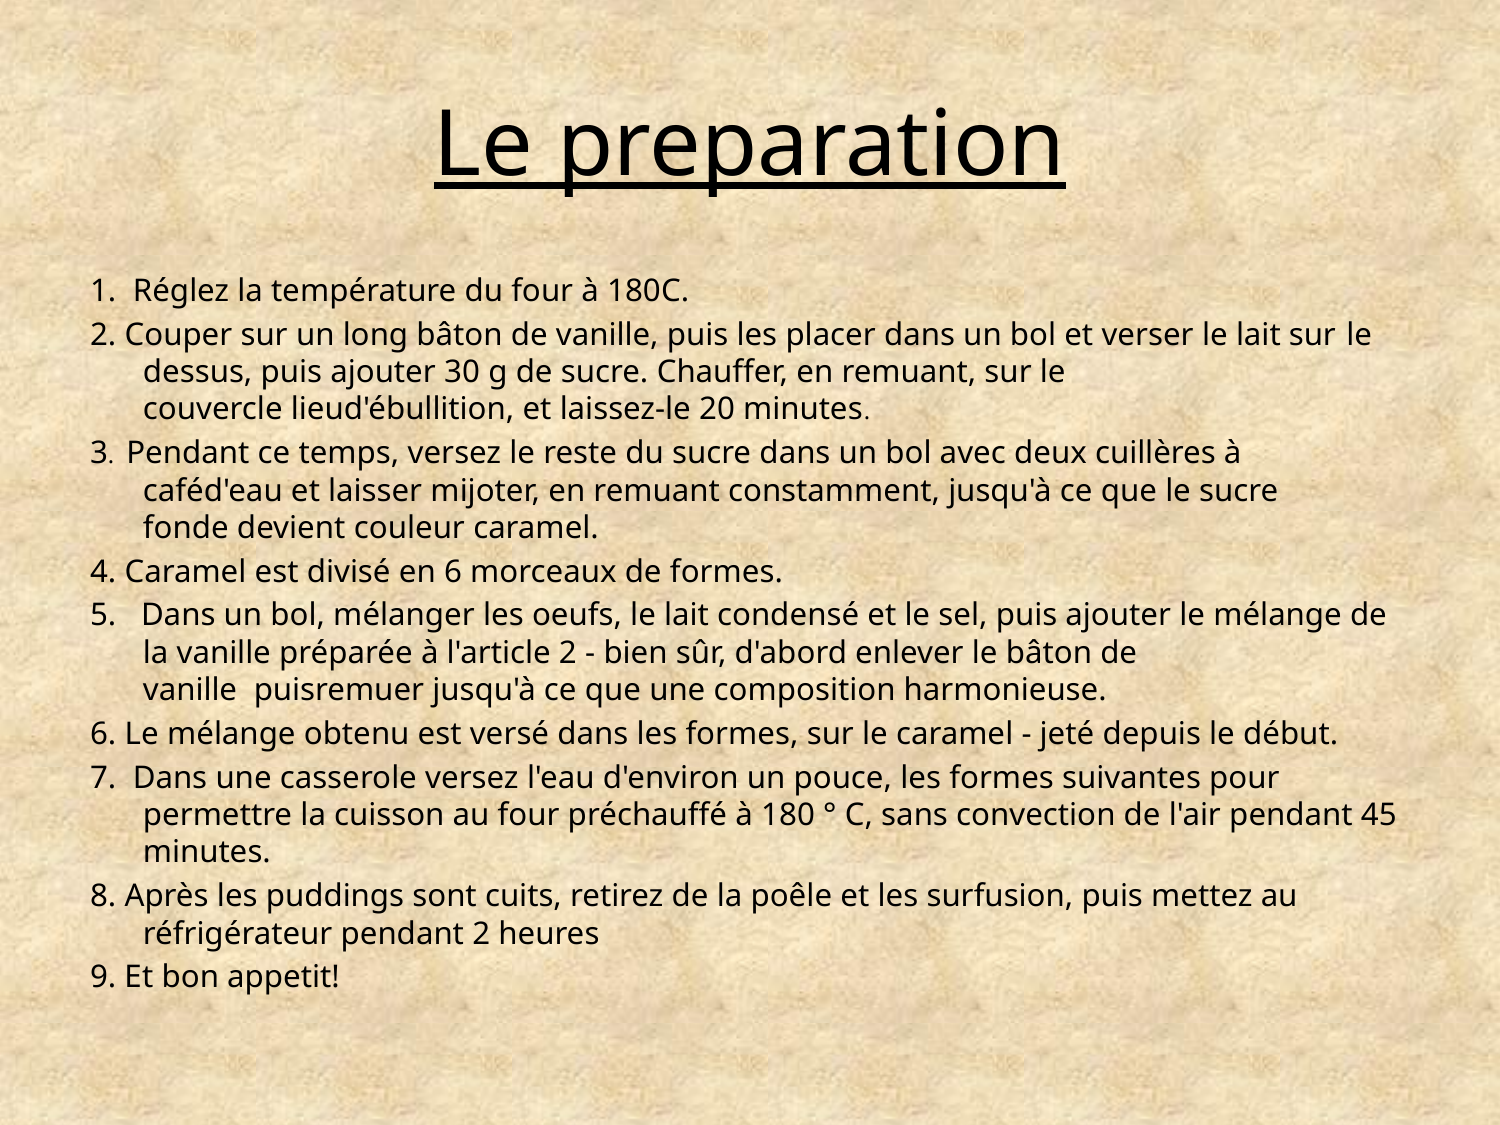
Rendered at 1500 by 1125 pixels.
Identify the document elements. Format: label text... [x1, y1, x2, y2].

picture [0, 0, 1500, 1125]
list 1. Réglez la température du four à 180C. 2. Couper sur un long bâton de vanille, puis les placer dans un bol et verser le lait sur ​​le dessus, puis ajouter 30 g de sucre. Chauffer, en remuant, sur le couvercle lieud'ébullition, et laissez-le 20 minutes. 3. Pendant ce temps, versez le reste du sucre dans un bol avec deux cuillères à caféd'eau et laisser mijoter, en remuant constamment, jusqu'à ce que le sucre fonde devient couleur caramel. 4. Caramel est divisé en 6 morceaux de formes. 5. Dans un bol, mélanger les oeufs, le lait condensé et le sel, puis ajouter le mélange de la vanille préparée à l'article 2 - bien sûr, d'abord enlever le bâton de vanille puisremuer jusqu'à ce que une composition harmonieuse. 6. Le mélange obtenu est versé dans les formes, sur le caramel - jeté depuis le début. 7. Dans une casserole versez l'eau d'environ un pouce, les formes suivantes pour permettre la cuisson au four préchauffé à 180 ° C, sans convection de l'air pendant 45 minutes. 8. Après les puddings sont cuits, retirez de la poêle et les surfusion, puis mettez au réfrigérateur pendant 2 heures 9. Et bon appetit! [75, 262, 1425, 1005]
title Le preparation [75, 45, 1425, 233]
